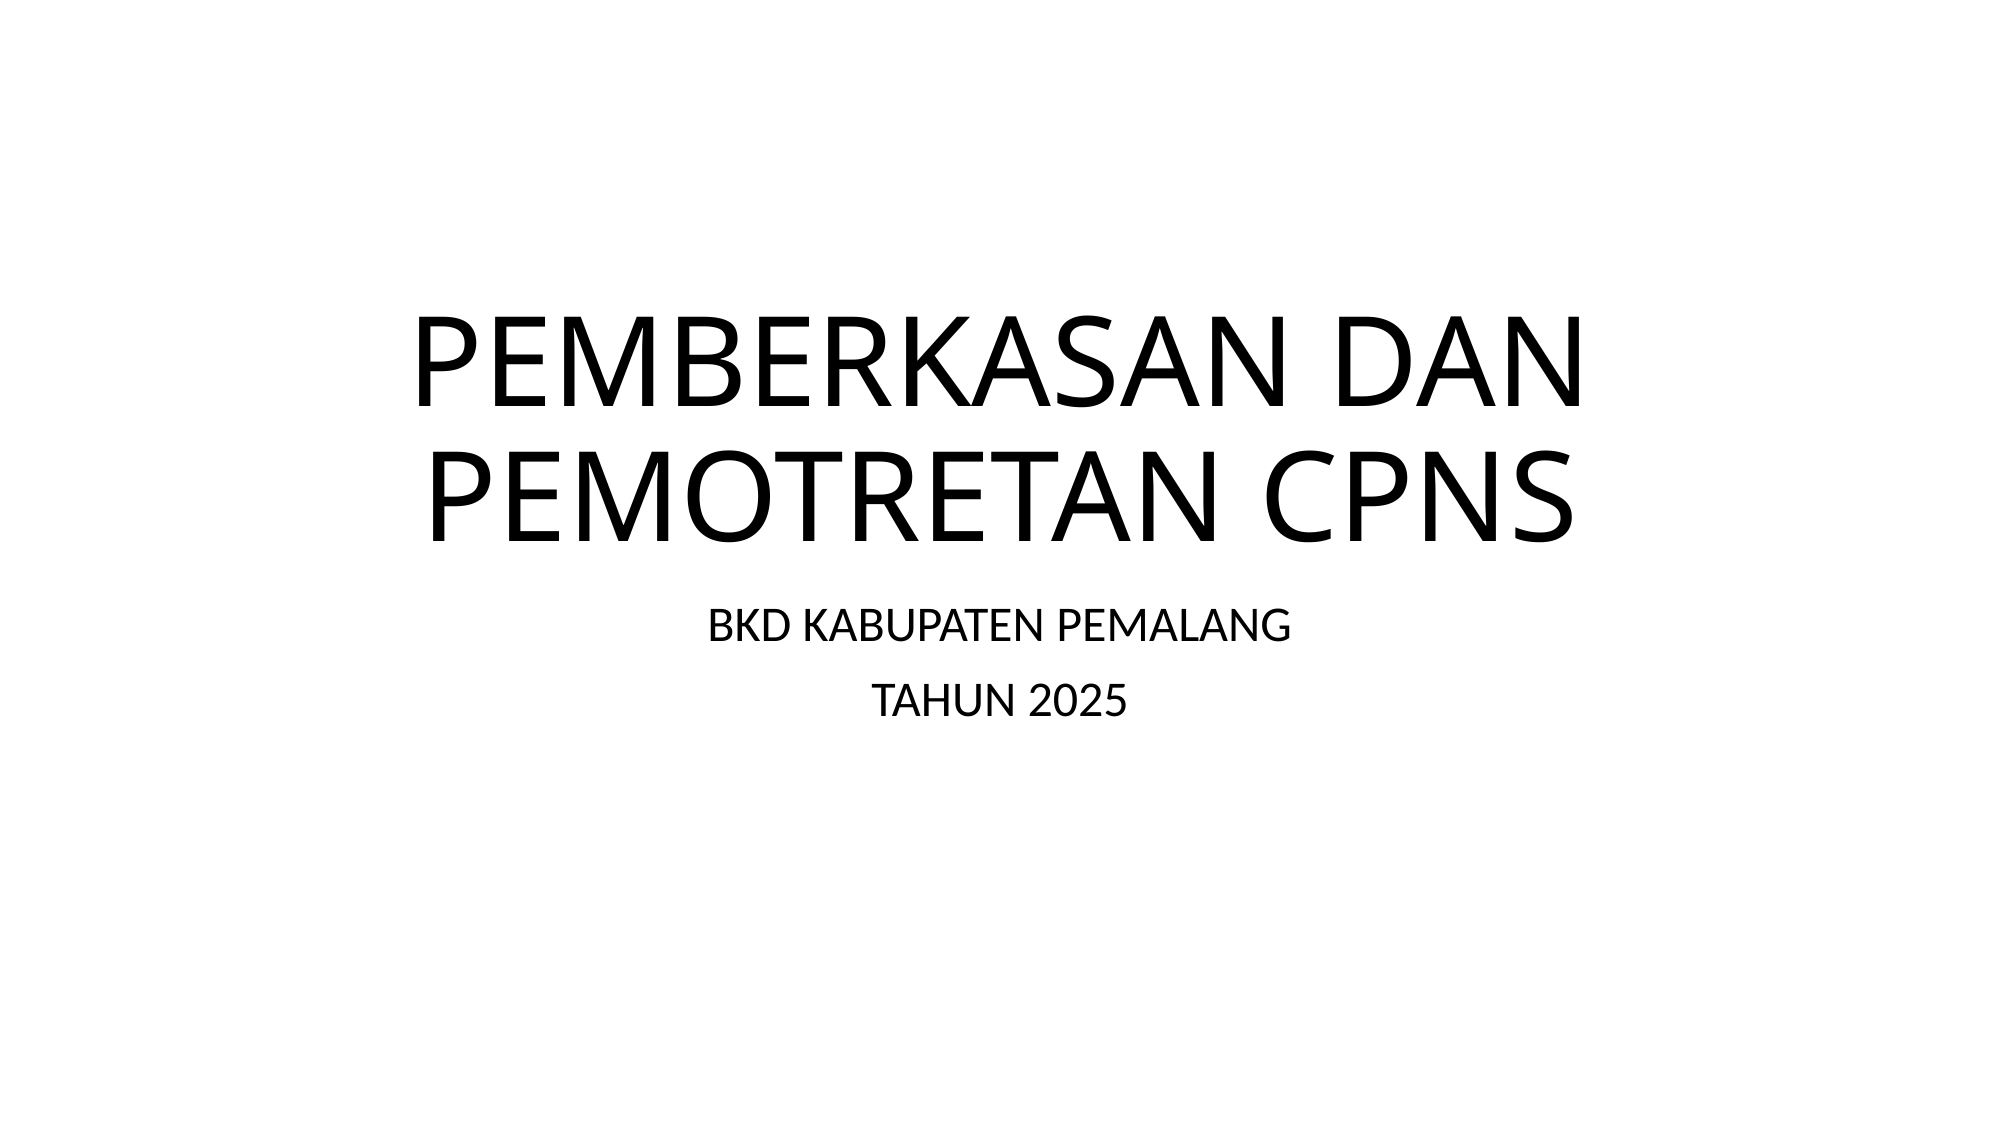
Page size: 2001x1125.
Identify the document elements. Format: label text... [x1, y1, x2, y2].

subtitle BKD KABUPATEN PEMALANG TAHUN 2025 [249, 590, 1750, 863]
title PEMBERKASAN DAN PEMOTRETAN CPNS [249, 184, 1750, 576]
